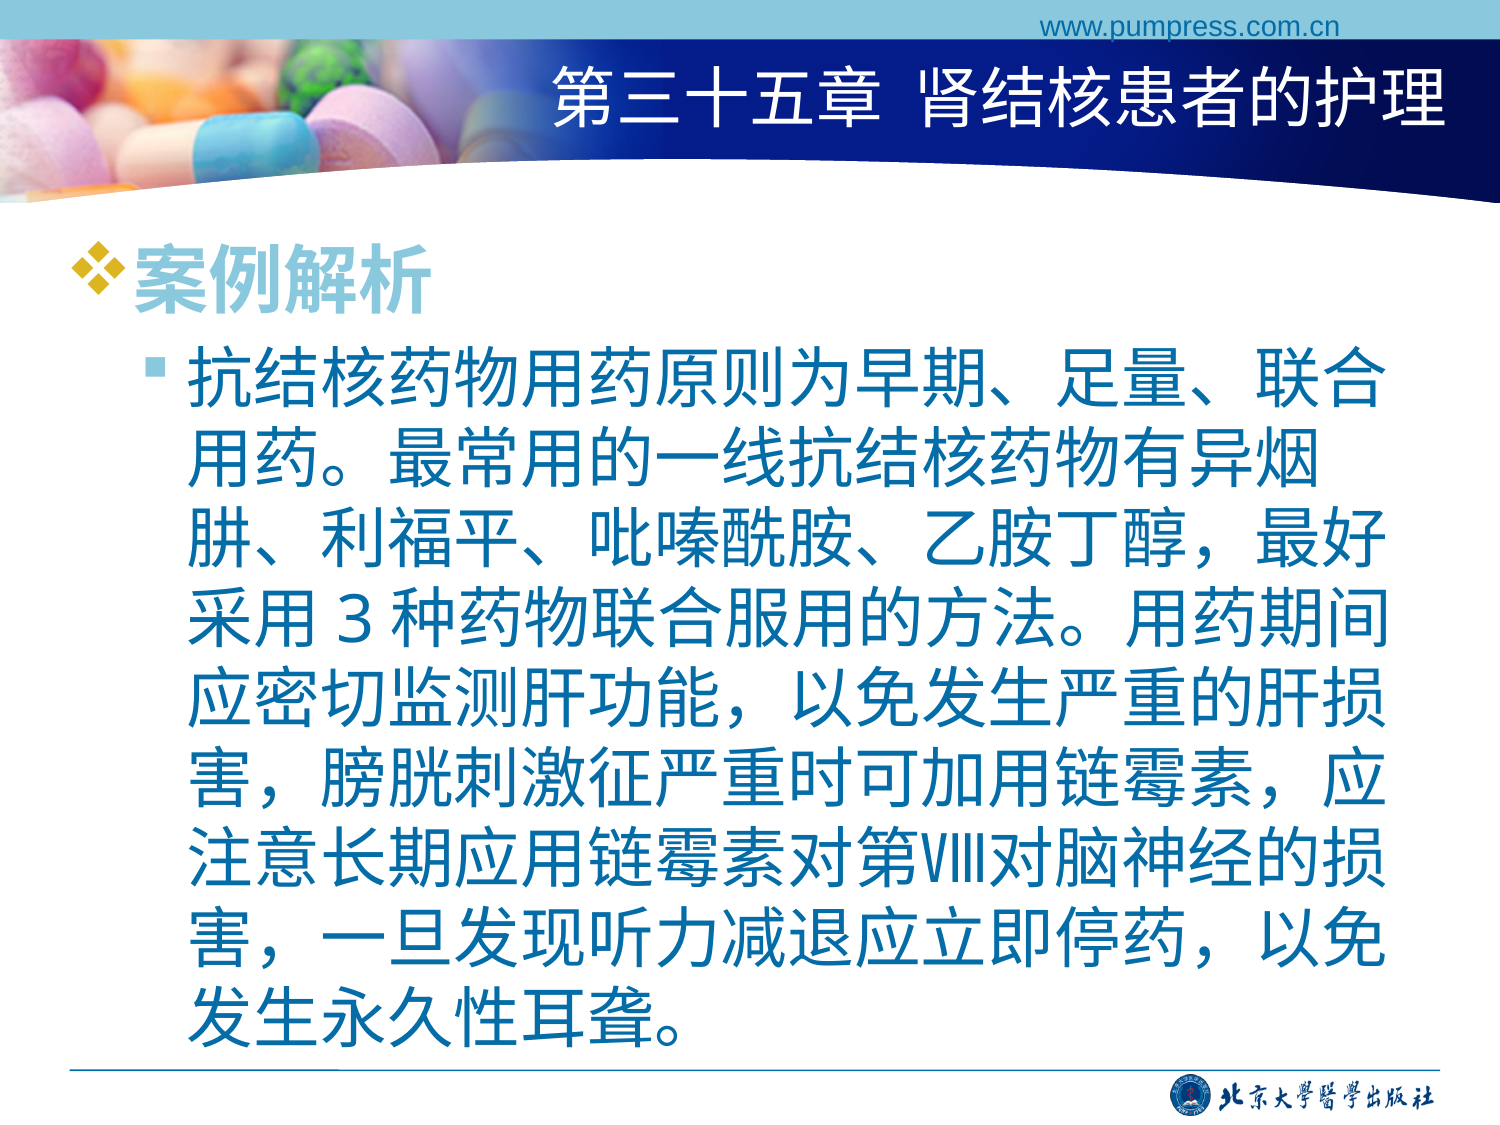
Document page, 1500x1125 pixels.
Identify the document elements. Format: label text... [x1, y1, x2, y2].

picture [1170, 1074, 1436, 1118]
picture [0, 40, 1500, 203]
list 案例解析 抗结核药物用药原则为早期、足量、联合用药。最常用的一线抗结核药物有异烟肼、利福平、吡嗪酰胺、乙胺丁醇，最好采用3种药物联合服用的方法。用药期间应密切监测肝功能，以免发生严重的肝损害，膀胱刺激征严重时可加用链霉素，应注意长期应用链霉素对第Ⅷ对脑神经的损害，一旦发现听力减退应立即停药，以免发生永久性耳聋。 [49, 224, 1463, 1026]
slide_number www.pumpress.com.cn [1025, 0, 1463, 38]
title 第三十五章 肾结核患者的护理 [137, 49, 1463, 143]
